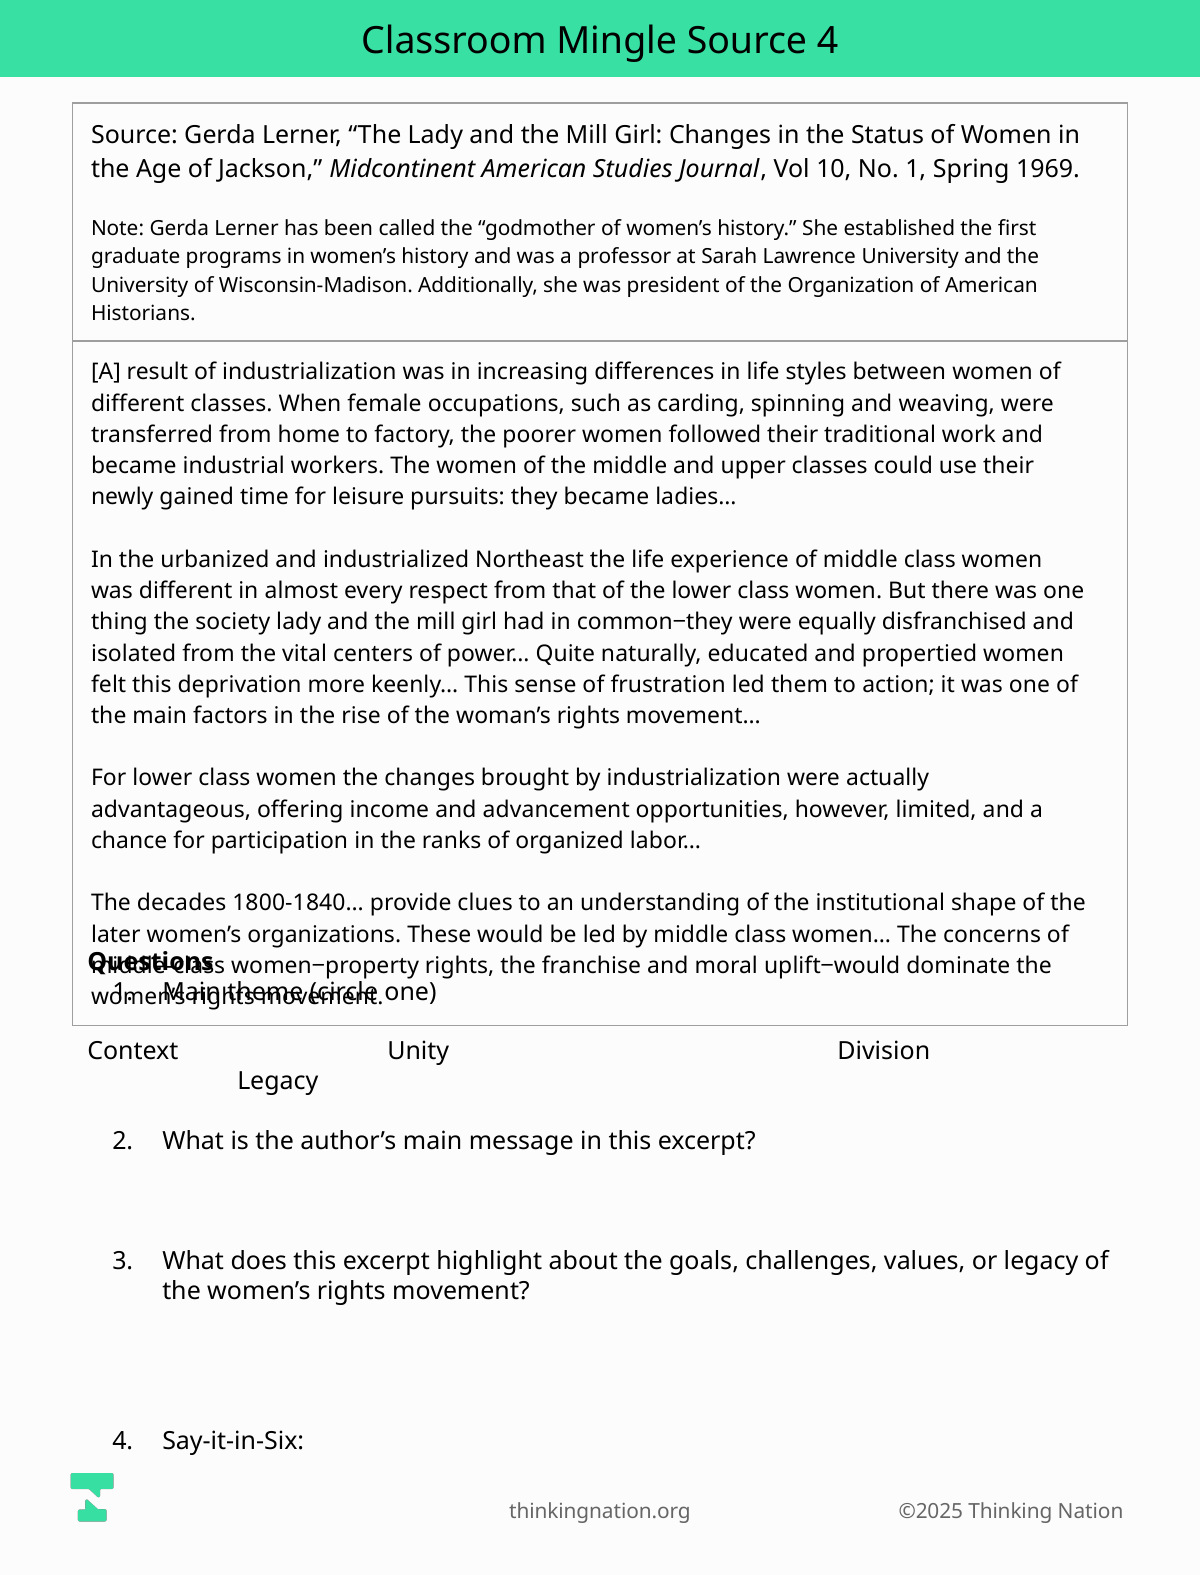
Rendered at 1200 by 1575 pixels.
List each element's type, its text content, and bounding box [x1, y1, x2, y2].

text_box Questions Main theme (circle one) Context Unity Division Legacy What is the author’s main message in this excerpt? What does this excerpt highlight about the goals, challenges, values, or legacy of the women’s rights movement? Say-it-in-Six: [72, 930, 1128, 1462]
table_header Source: Gerda Lerner, “The Lady and the Mill Girl: Changes in the Status of Women in the Age of Jackson,” Midcontinent American Studies Journal, Vol 10, No. 1, Spring 1969. Note: Gerda Lerner has been called the “godmother of women’s history.” She established the first graduate programs in women’s history and was a professor at Sarah Lawrence University and the University of Wisconsin-Madison. Additionally, she was president of the Organization of American Historians. [73, 104, 1127, 340]
text_box Classroom Mingle Source 4 [0, 0, 1200, 77]
text_box thinkingnation.org [457, 1483, 742, 1532]
text_box ©2025 Thinking Nation [854, 1483, 1139, 1532]
picture [58, 1463, 126, 1531]
table_cell [A] result of industrialization was in increasing differences in life styles between women of different classes. When female occupations, such as carding, spinning and weaving, were transferred from home to factory, the poorer women followed their traditional work and became industrial workers. The women of the middle and upper classes could use their newly gained time for leisure pursuits: they became ladies… In the urbanized and industrialized Northeast the life experience of middle class women was different in almost every respect from that of the lower class women. But there was one thing the society lady and the mill girl had in common‒they were equally disfranchised and isolated from the vital centers of power… Quite naturally, educated and propertied women felt this deprivation more keenly… This sense of frustration led them to action; it was one of the main factors in the rise of the woman’s rights movement… For lower class women the changes brought by industrialization were actually advantageous, offering income and advancement opportunities, however, limited, and a chance for participation in the ranks of organized labor… The decades 1800-1840… provide clues to an understanding of the institutional shape of the later women’s organizations. These would be led by middle class women… The concerns of middle-class women‒property rights, the franchise and moral uplift‒would dominate the women’s rights movement. [73, 342, 1127, 930]
